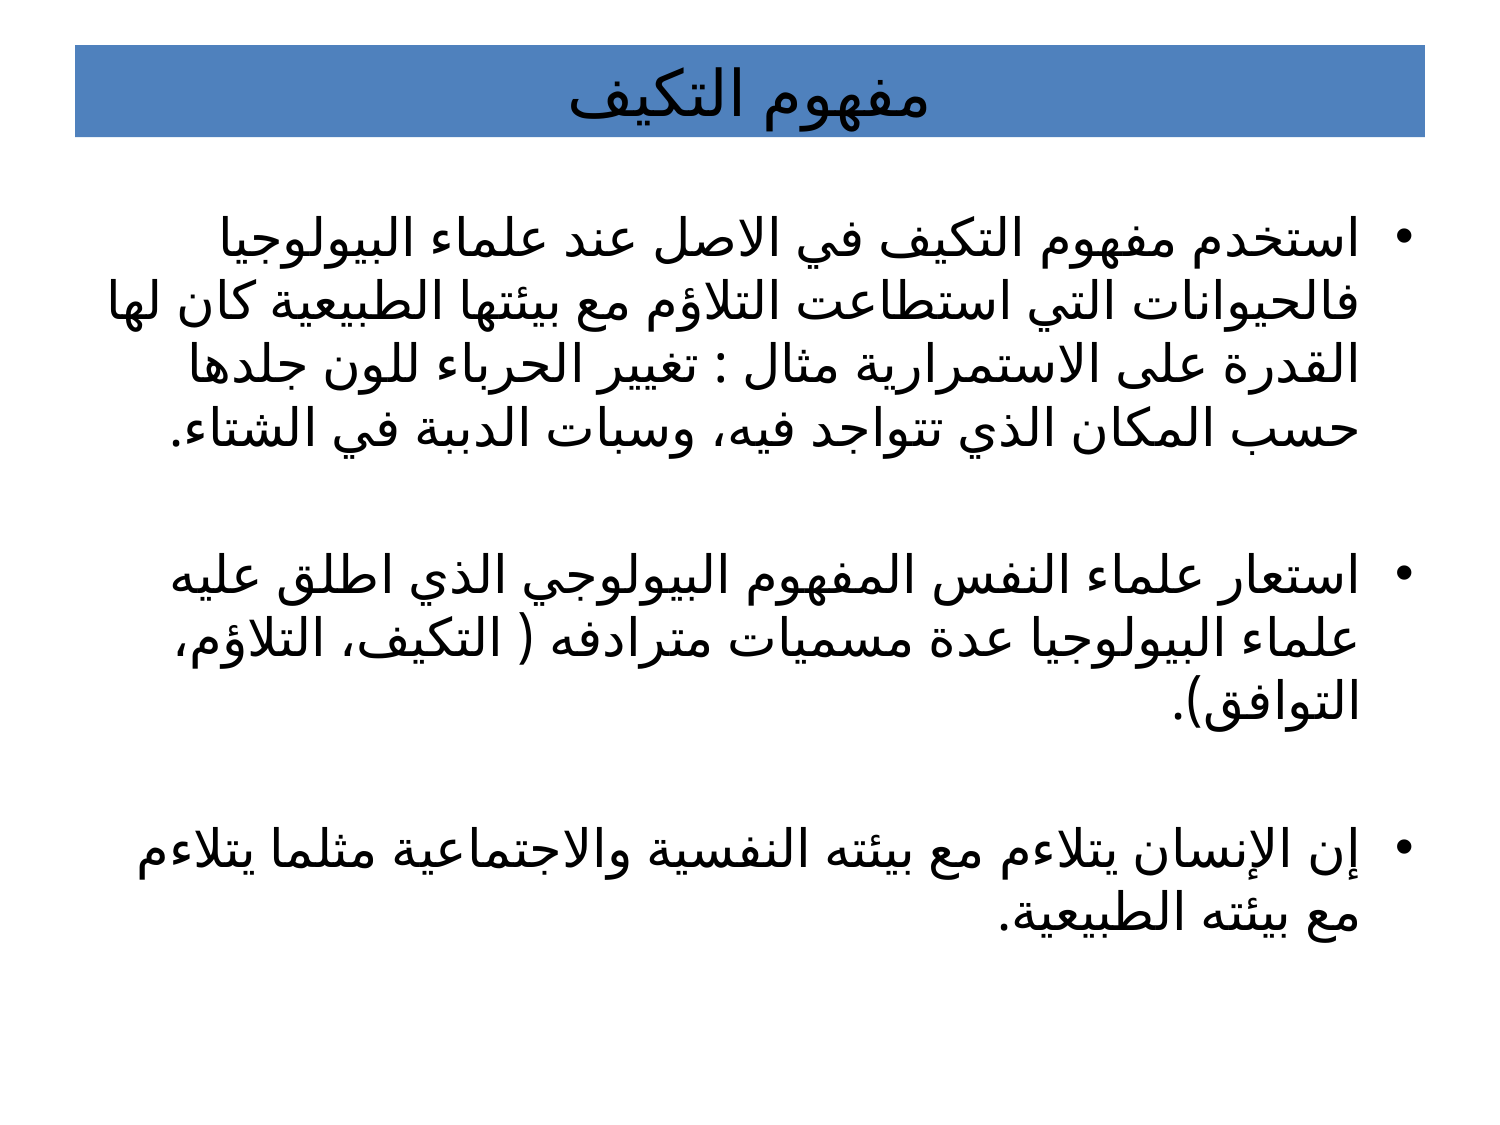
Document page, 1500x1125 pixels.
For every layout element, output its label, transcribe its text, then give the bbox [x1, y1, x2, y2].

title مفهوم التكيف [75, 45, 1425, 138]
list استخدم مفهوم التكيف في الاصل عند علماء البيولوجيا فالحيوانات التي استطاعت التلاؤم مع بيئتها الطبيعية كان لها القدرة على الاستمرارية مثال : تغيير الحرباء للون جلدها حسب المكان الذي تتواجد فيه، وسبات الدببة في الشتاء. استعار علماء النفس المفهوم البيولوجي الذي اطلق عليه علماء البيولوجيا عدة مسميات مترادفه ( التكيف، التلاؤم، التوافق). إن الإنسان يتلاءم مع بيئته النفسية والاجتماعية مثلما يتلاءم مع بيئته الطبيعية. [75, 196, 1425, 1005]
